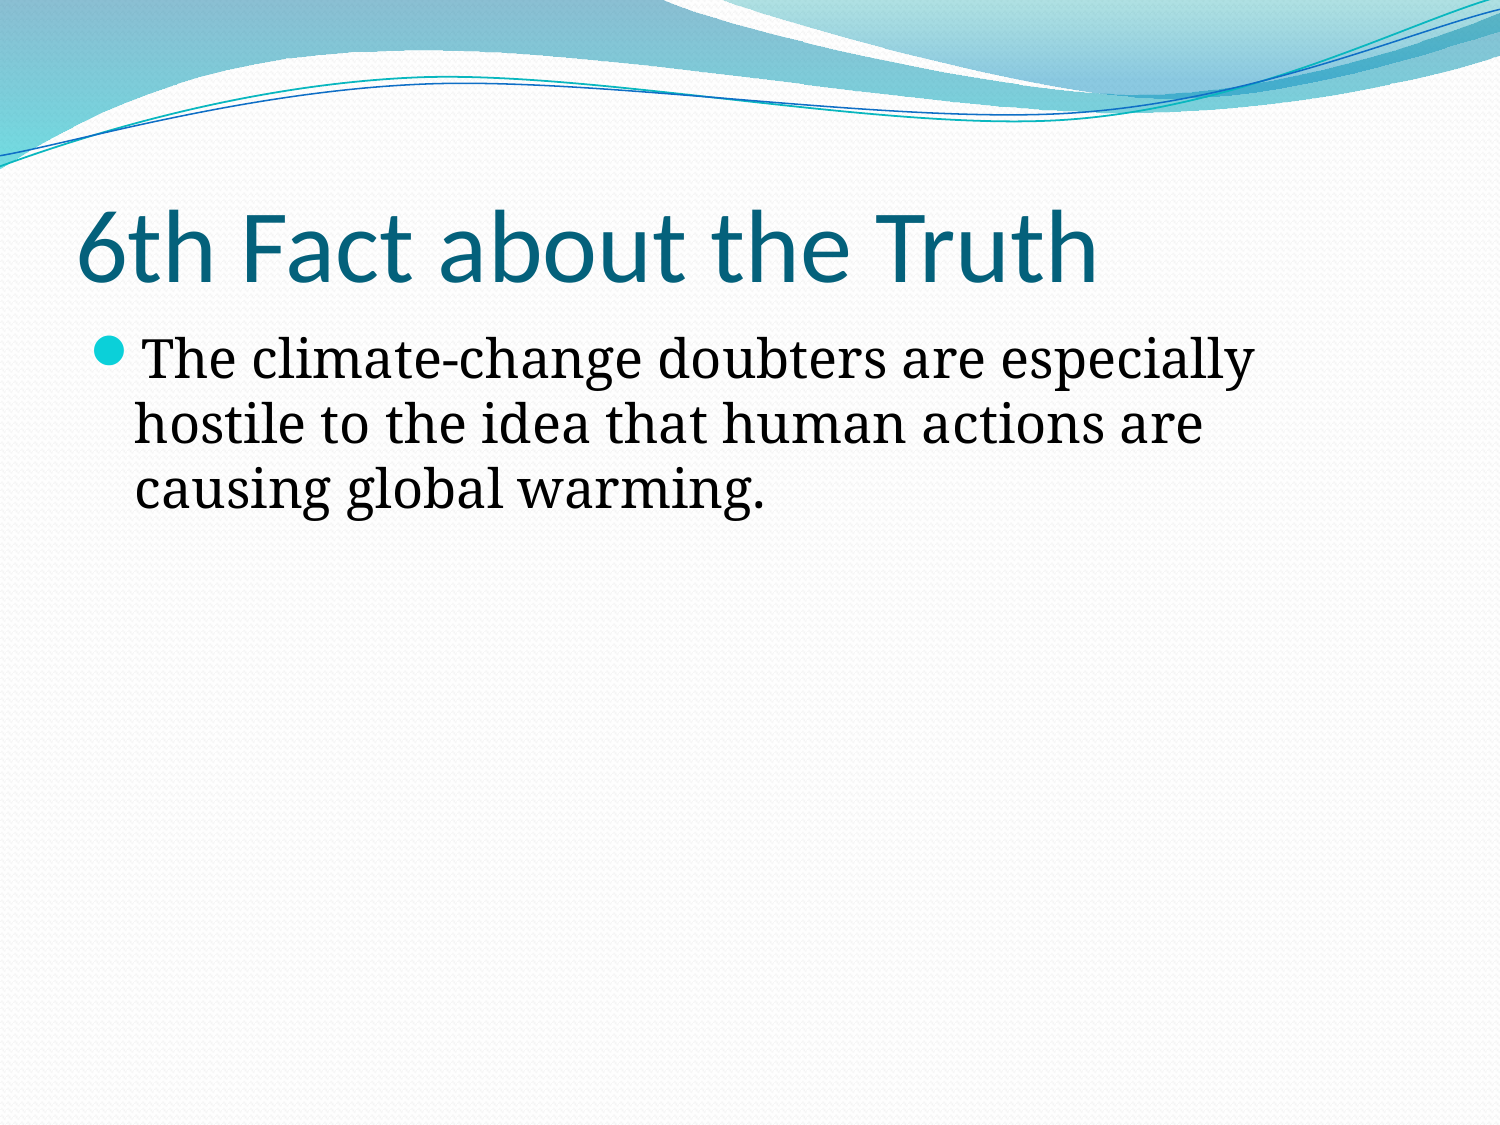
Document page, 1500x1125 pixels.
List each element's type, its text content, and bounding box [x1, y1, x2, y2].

list The climate-change doubters are especially hostile to the idea that human actions are causing global warming. [75, 317, 1425, 1038]
title 6th Fact about the Truth [75, 115, 1425, 303]
